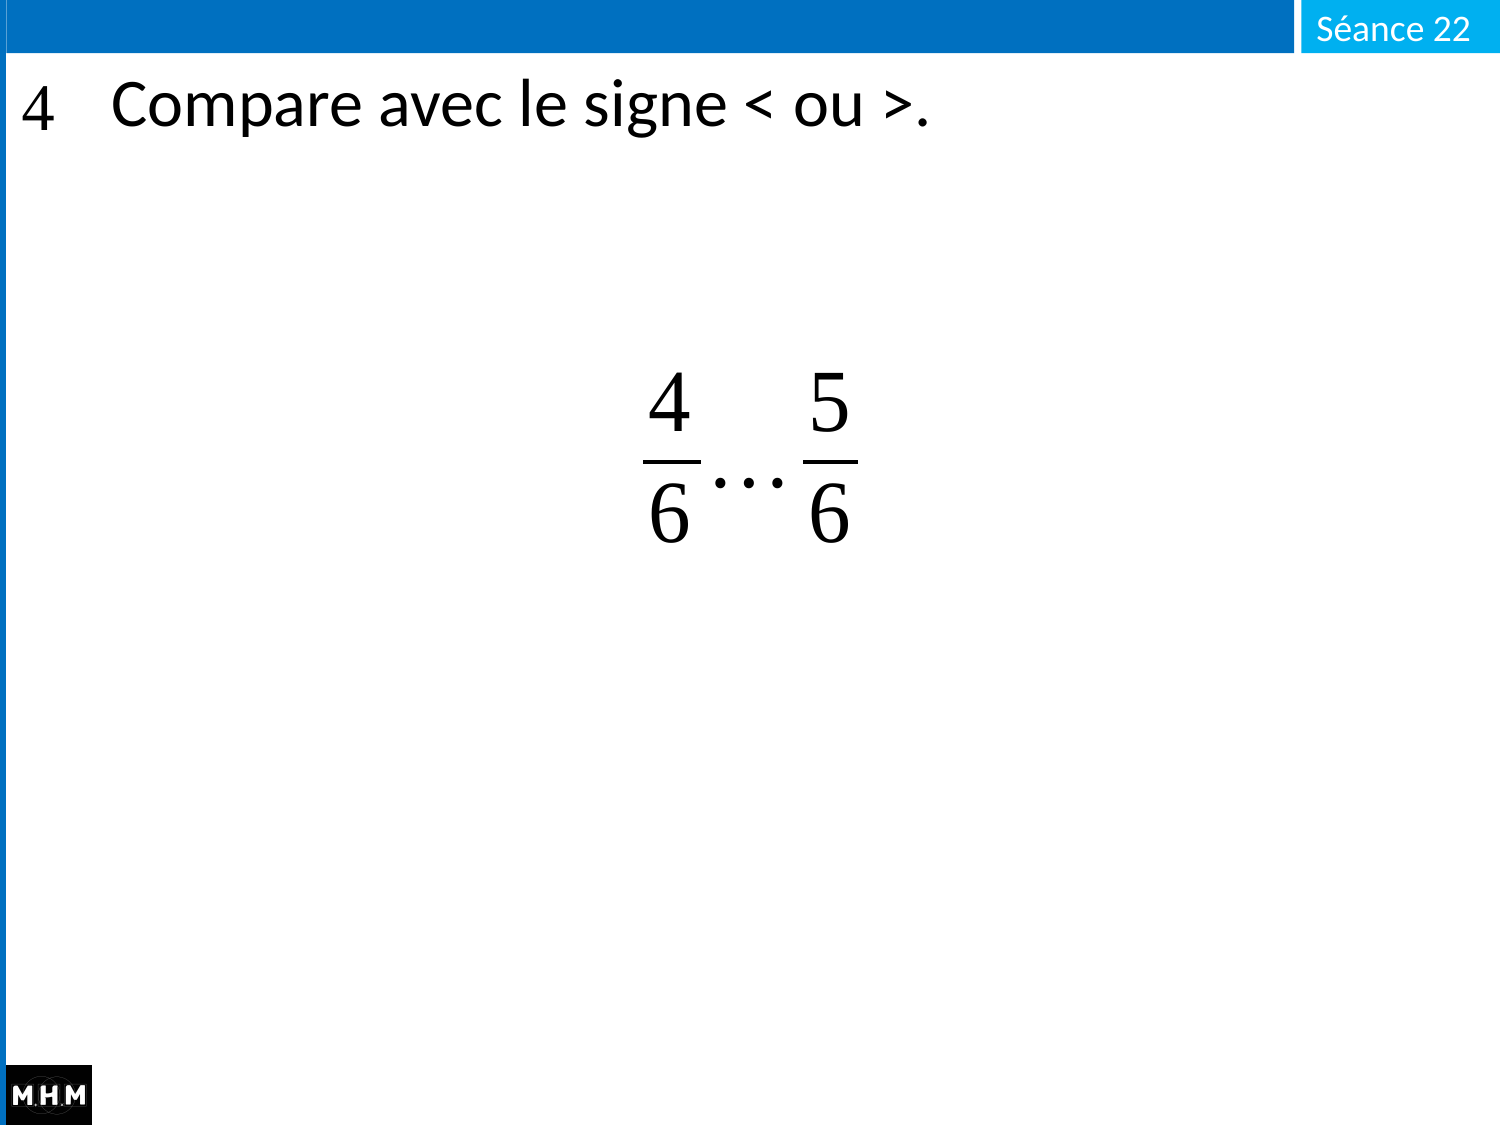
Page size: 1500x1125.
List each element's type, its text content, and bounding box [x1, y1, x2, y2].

title Compare avec le signe < ou >. [96, 60, 1391, 150]
picture [6, 1065, 92, 1125]
